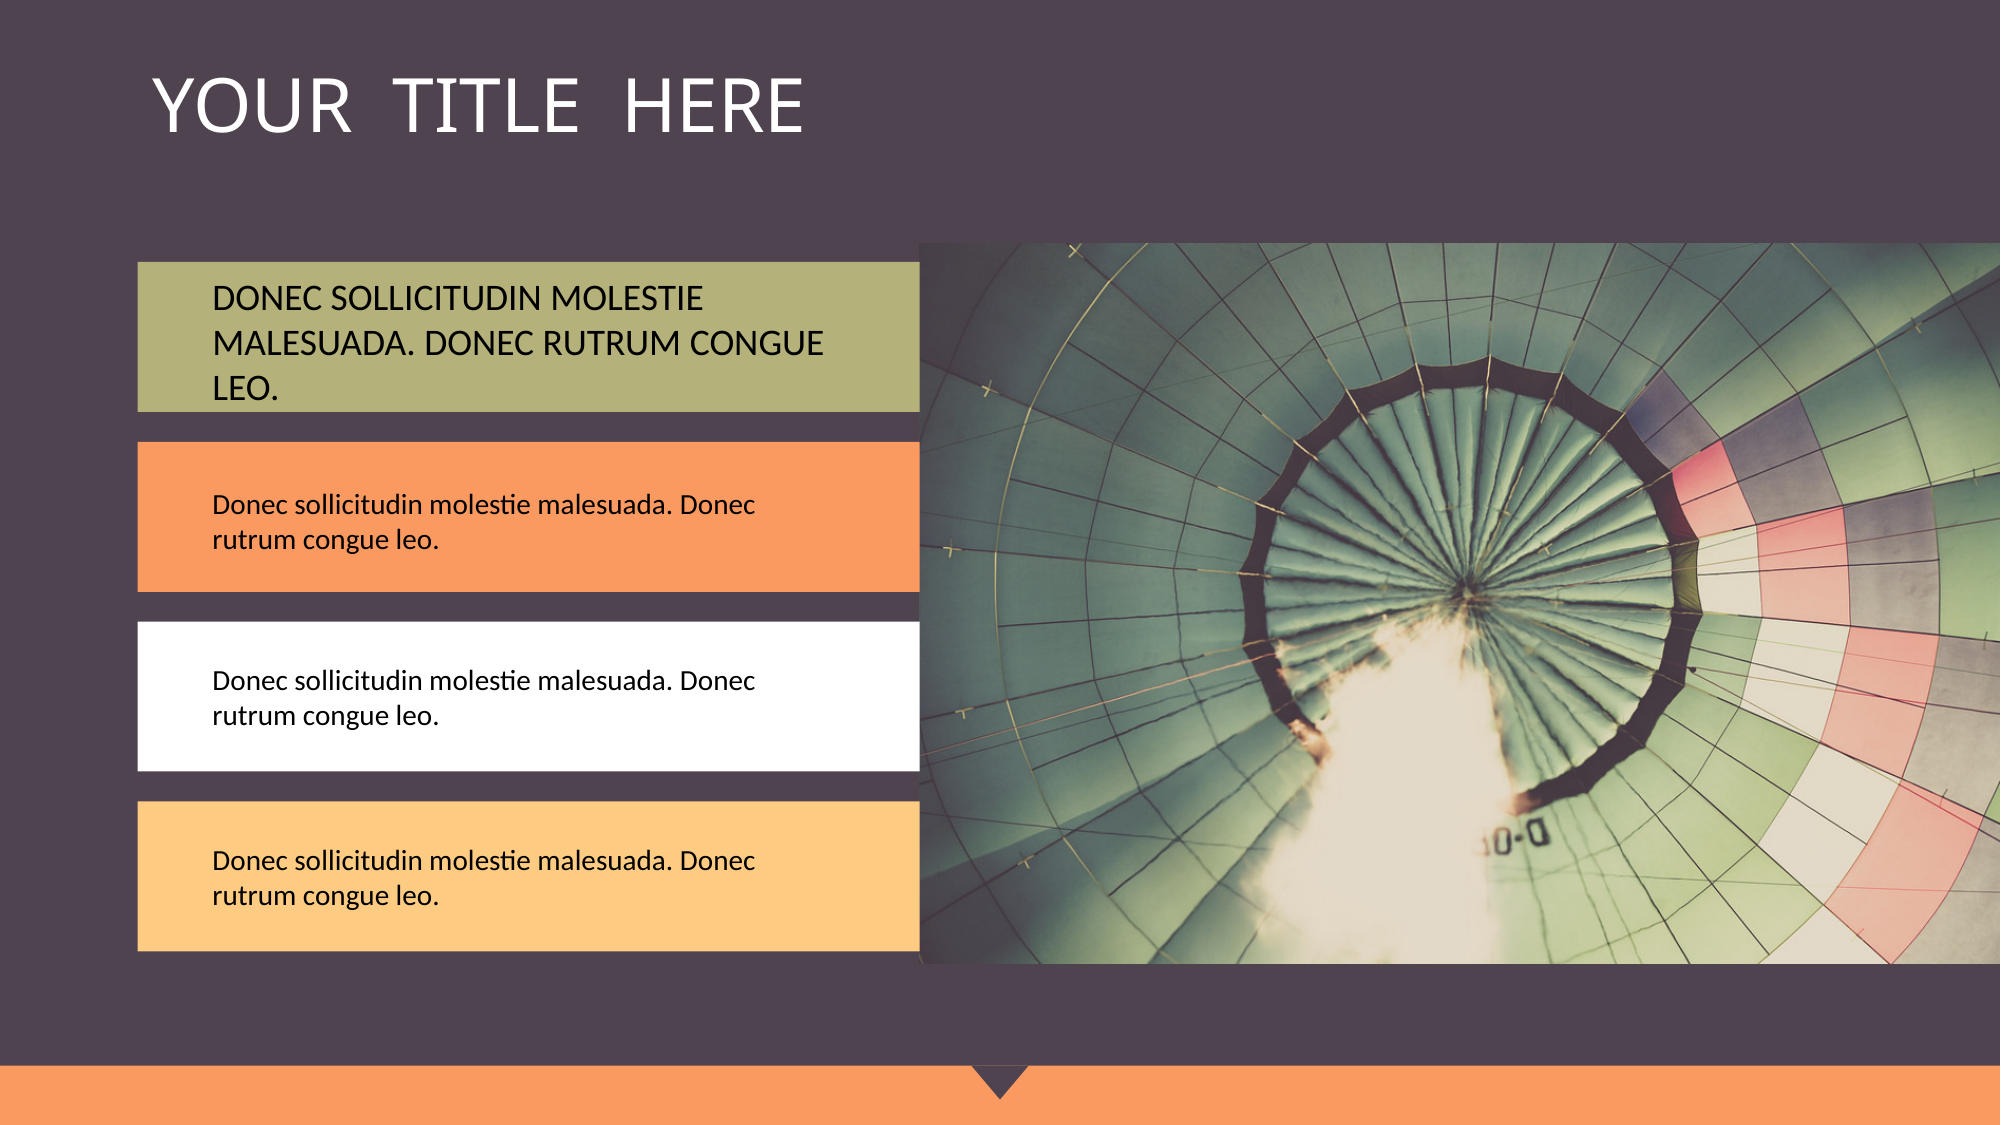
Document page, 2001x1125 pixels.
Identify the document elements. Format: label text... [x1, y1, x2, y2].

text_box DONEC SOLLICITUDIN MOLESTIE MALESUADA. DONEC RUTRUM CONGUE LEO. [197, 265, 861, 416]
text_box Donec sollicitudin molestie malesuada. Donec rutrum congue leo. [197, 478, 773, 563]
text_box [137, 621, 919, 773]
text_box Donec sollicitudin molestie malesuada. Donec rutrum congue leo. [197, 653, 773, 739]
text_box [137, 800, 919, 952]
picture [919, 243, 2000, 964]
text_box Donec sollicitudin molestie malesuada. Donec rutrum congue leo. [197, 833, 773, 919]
text_box [137, 261, 919, 413]
text_box [137, 441, 919, 593]
title Your Title Here [137, 59, 1863, 261]
